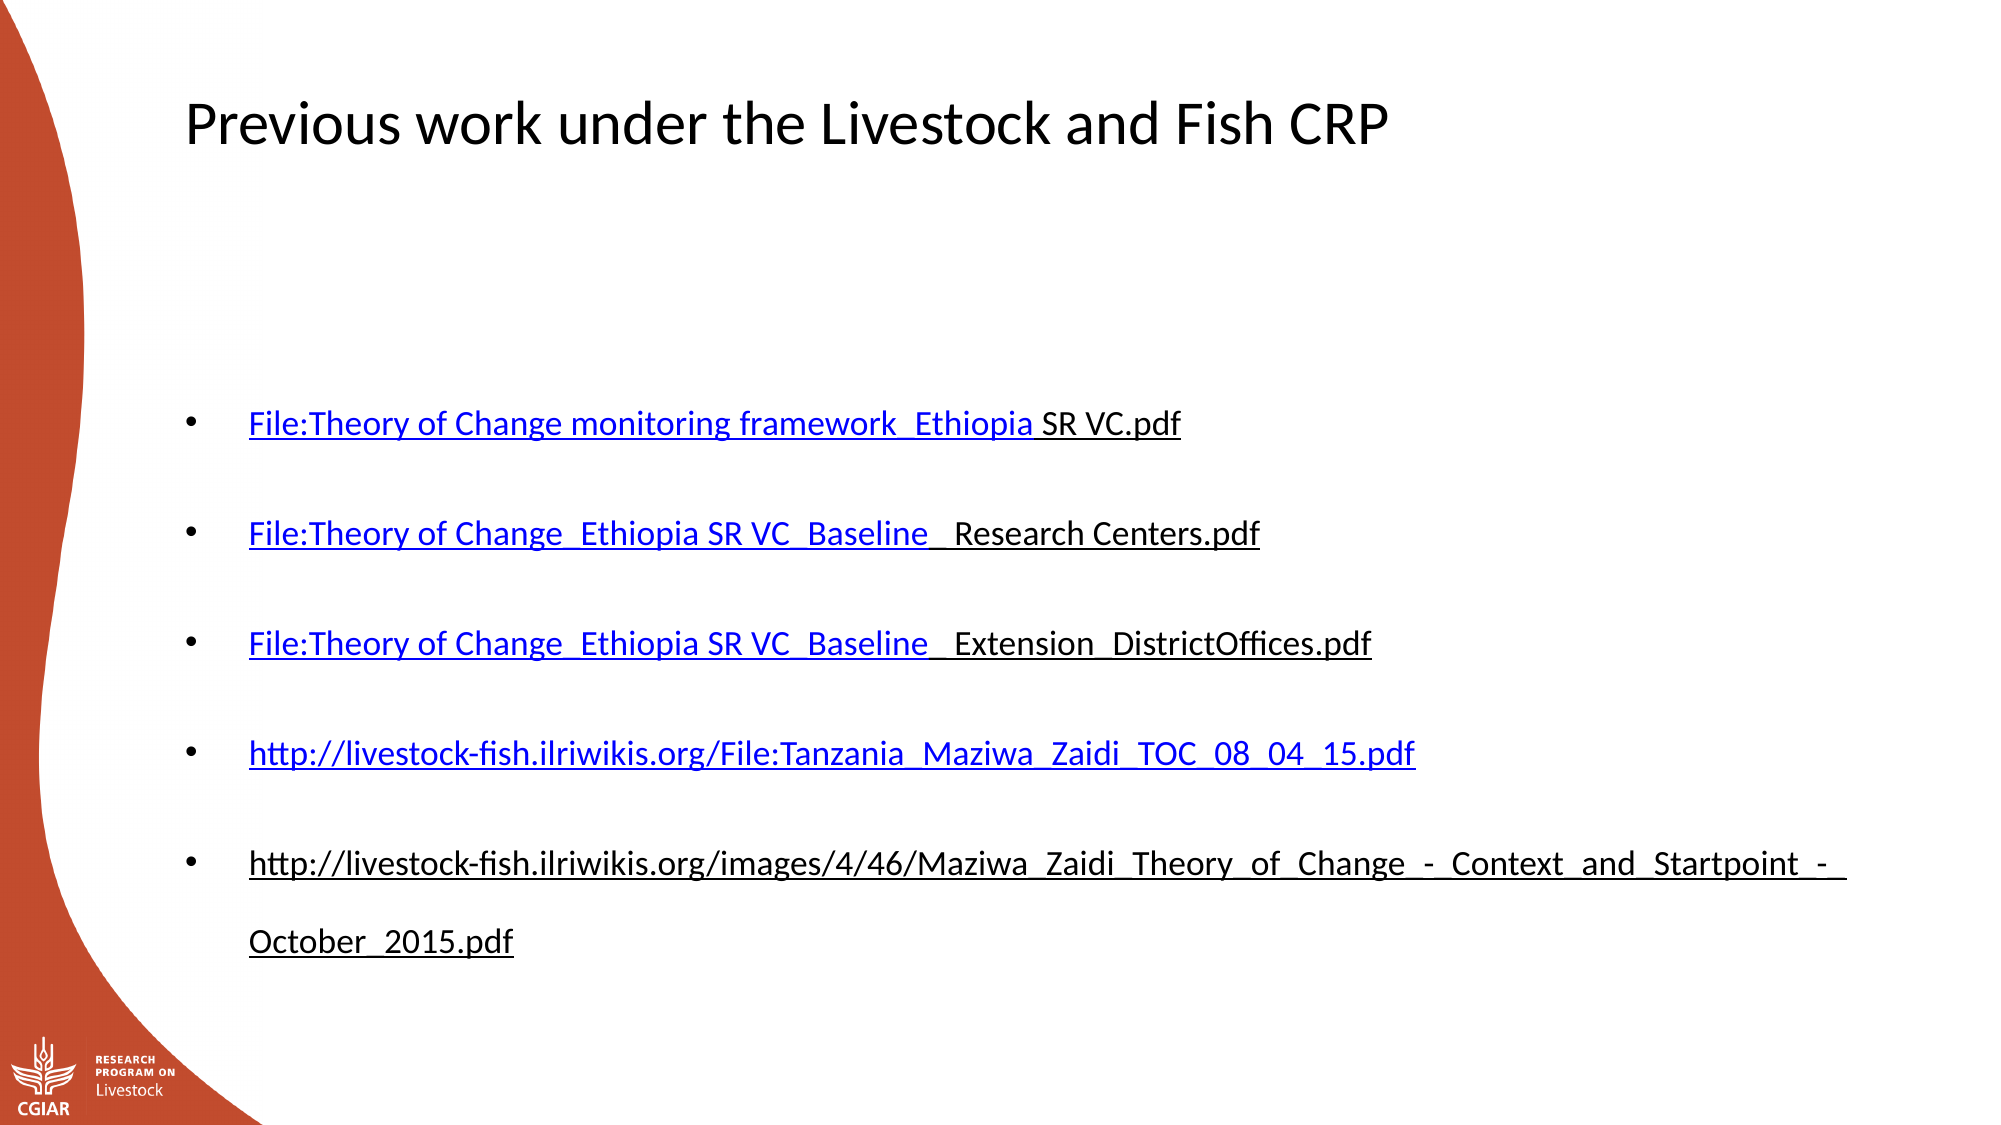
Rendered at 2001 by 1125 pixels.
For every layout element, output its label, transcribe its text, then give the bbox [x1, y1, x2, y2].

list Previous work under the Livestock and Fish CRP [170, 75, 1900, 263]
list File:Theory of Change monitoring framework_Ethiopia SR VC.pdf File:Theory of Change_Ethiopia SR VC_Baseline_ Research Centers.pdf File:Theory of Change_Ethiopia SR VC_Baseline_ Extension_DistrictOffices.pdf http://livestock-fish.ilriwikis.org/File:Tanzania_Maziwa_Zaidi_TOC_08_04_15.pdf http://livestock-fish.ilriwikis.org/images/4/46/Maziwa_Zaidi_Theory_of_Change_-_Context_and_Startpoint_-_October_2015.pdf [170, 350, 1883, 975]
picture [0, 0, 263, 1125]
